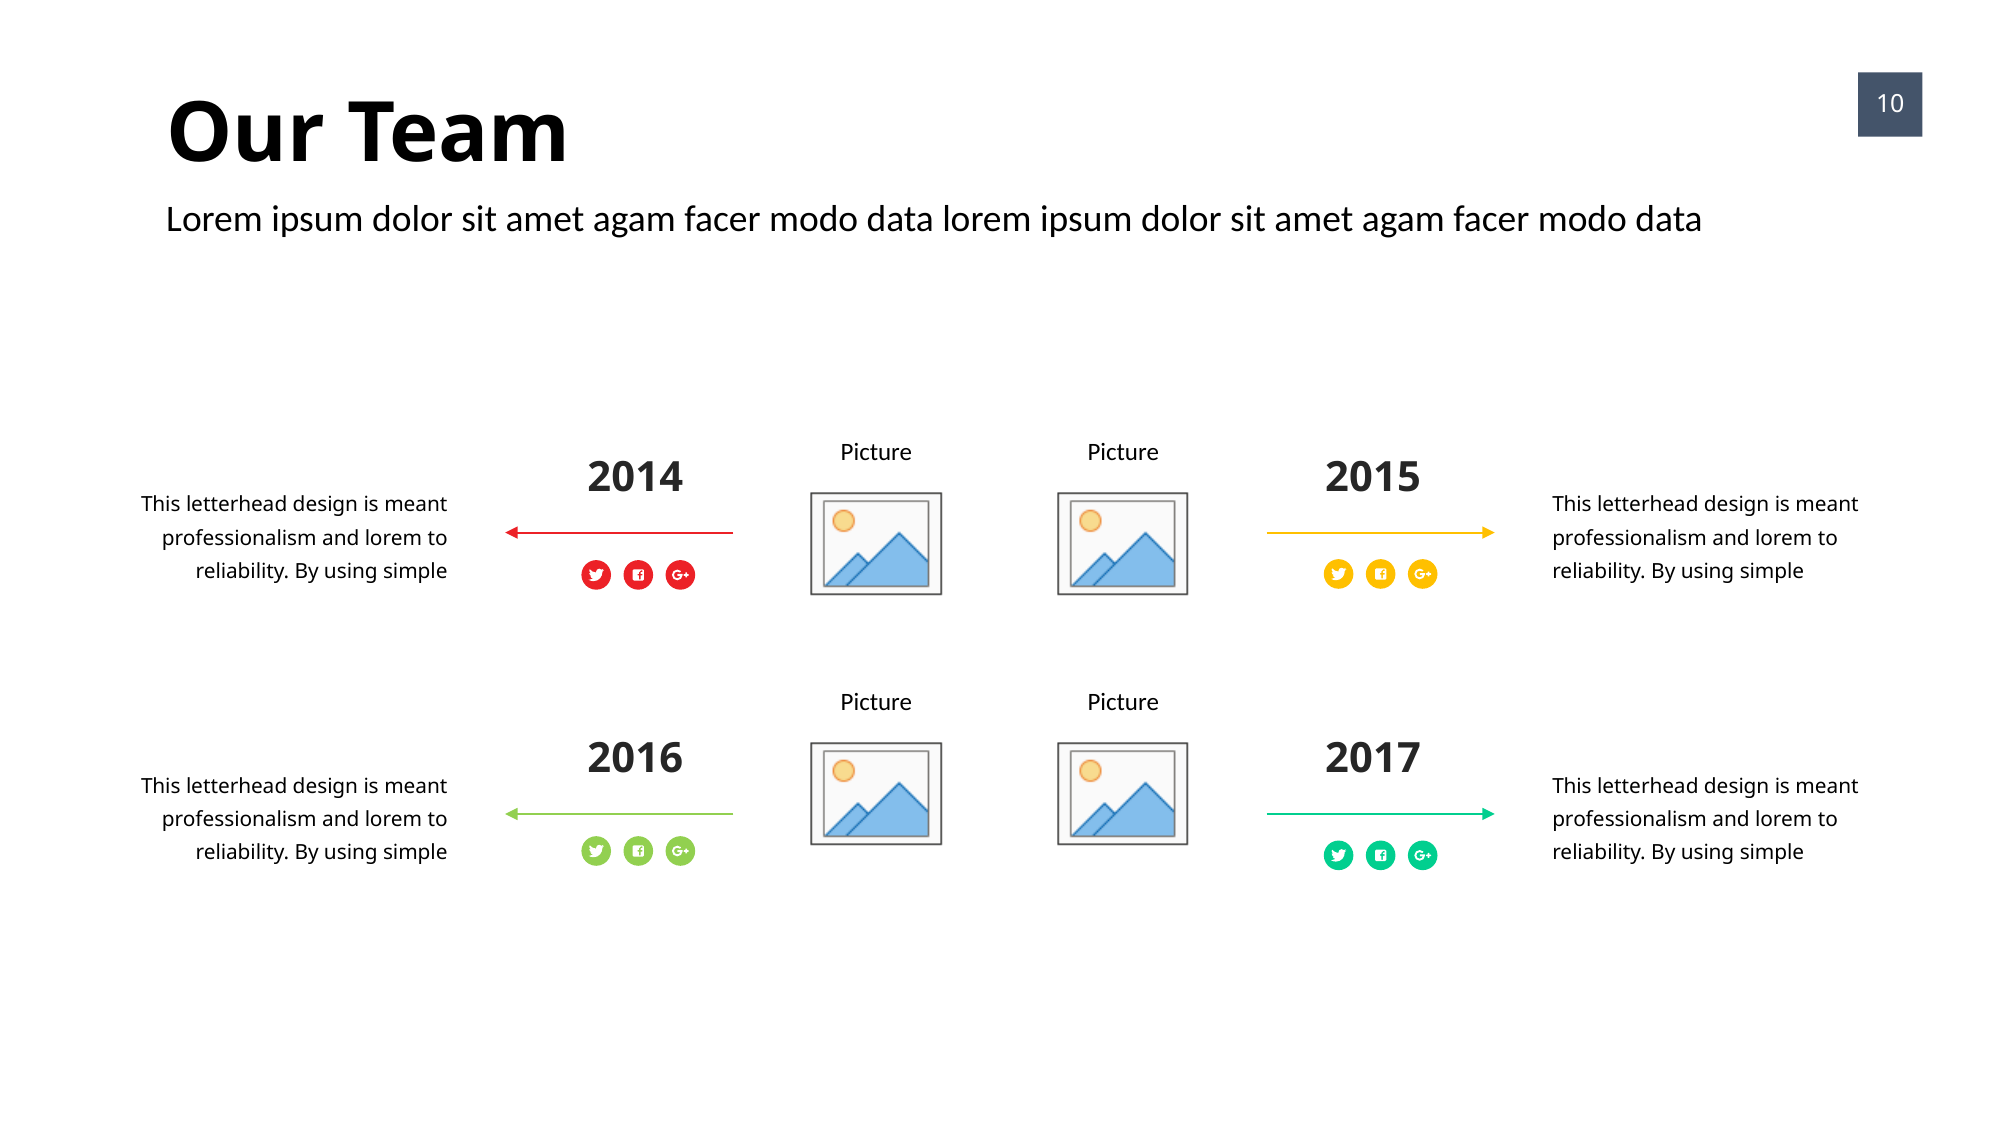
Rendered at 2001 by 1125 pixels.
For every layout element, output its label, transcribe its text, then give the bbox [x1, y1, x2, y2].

picture [1009, 427, 1238, 660]
title Our Team [151, 78, 1149, 186]
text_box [137, 442, 734, 866]
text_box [1266, 442, 1863, 871]
picture [762, 427, 991, 660]
slide_number 10 [1854, 78, 1927, 130]
picture [762, 678, 991, 911]
picture [1009, 678, 1238, 911]
subtitle Lorem ipsum dolor sit amet agam facer modo data lorem ipsum dolor sit amet agam facer modo data [151, 186, 1877, 227]
